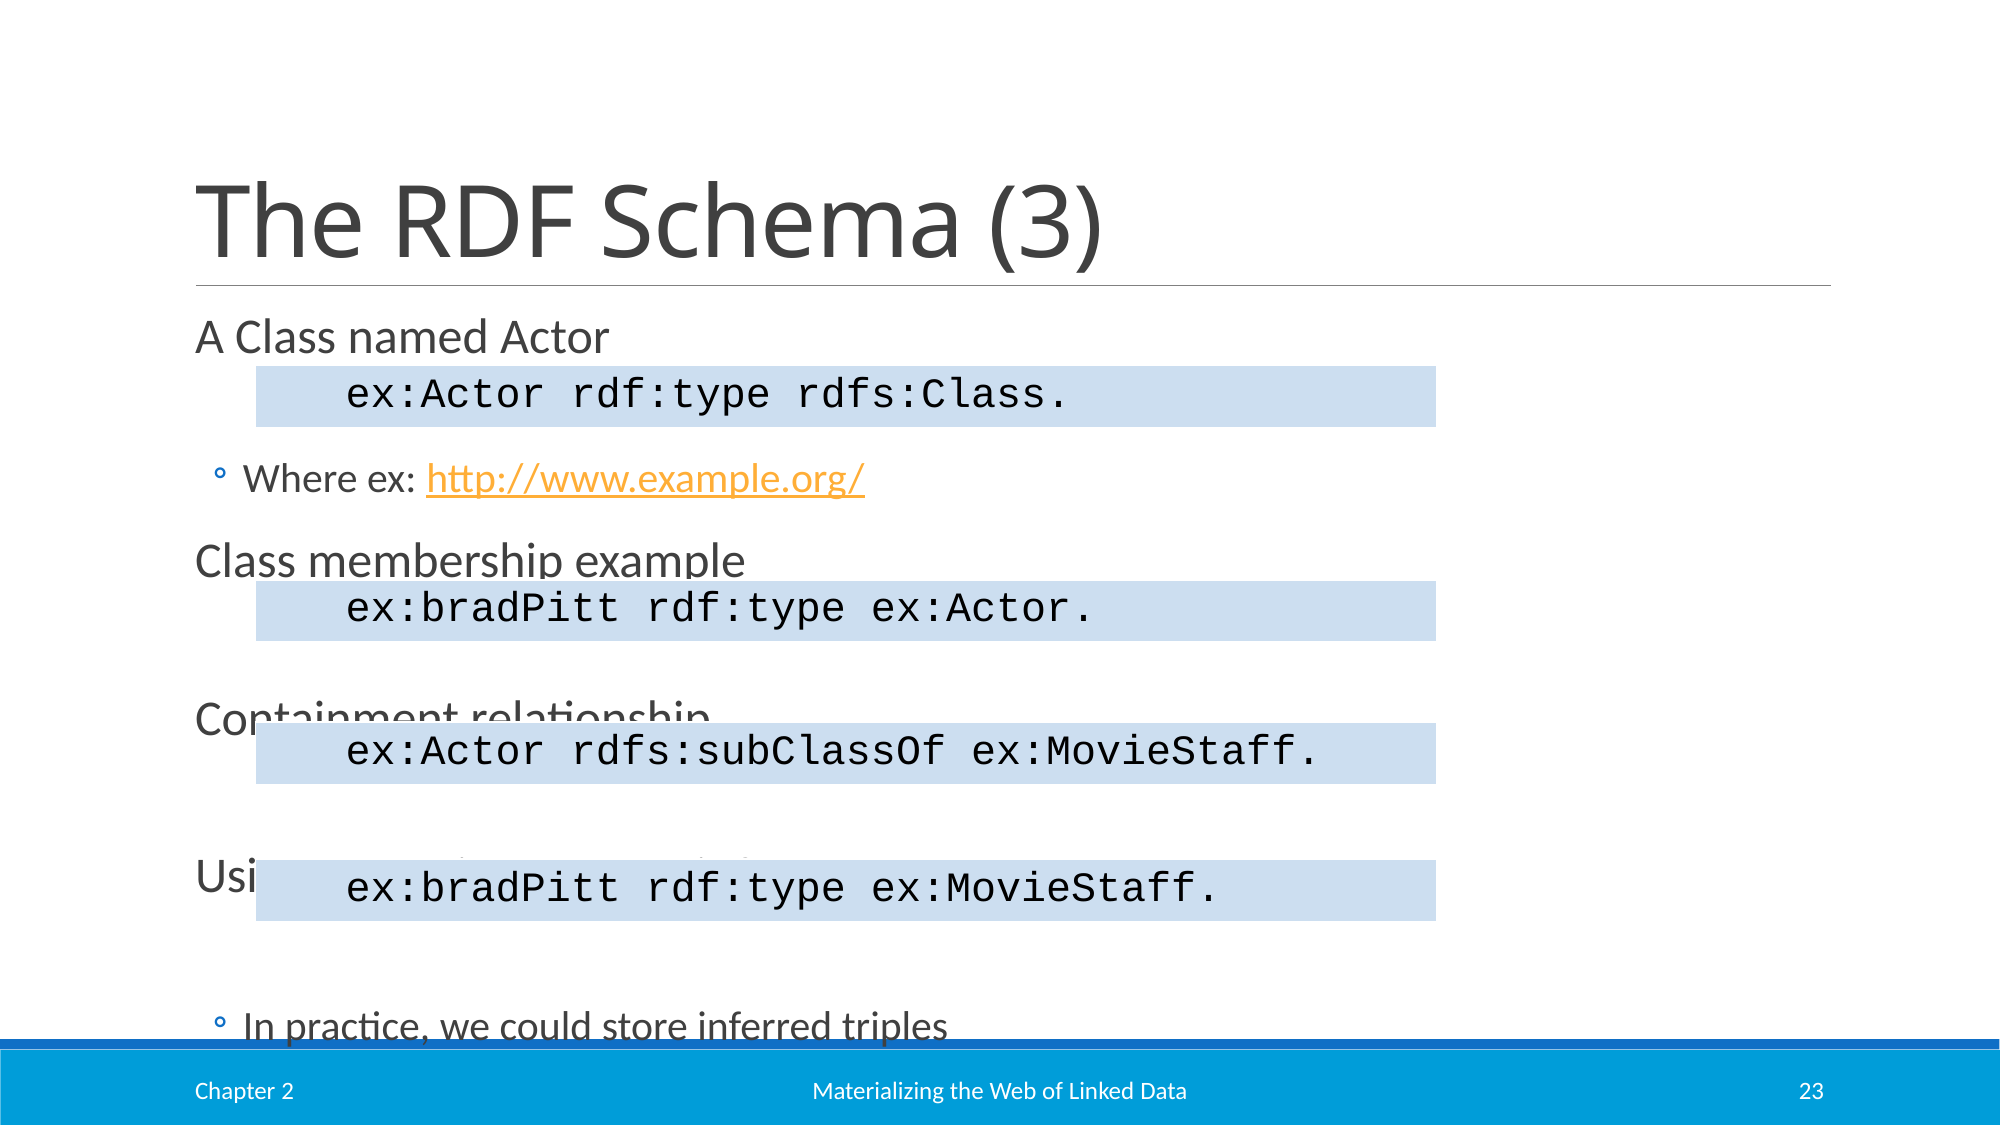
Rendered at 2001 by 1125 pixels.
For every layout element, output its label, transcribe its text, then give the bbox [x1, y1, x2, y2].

table_header ex:bradPitt rdf:type ex:Actor. [256, 581, 1436, 641]
list A Class named Actor Where ex: http://www.example.org/ Class membership example Containment relationship Using reasoning, we can infer In practice, we could store inferred triples [180, 302, 1830, 963]
footer Materializing the Web of Linked Data [604, 1059, 1396, 1120]
table_header ex:Actor rdfs:subClassOf ex:MovieStaff. [256, 723, 1436, 784]
title The RDF Schema (3) [180, 47, 1830, 285]
slide_number Chapter 2 [180, 1059, 586, 1120]
slide_number 23 [1624, 1059, 1840, 1120]
table_header ex:bradPitt rdf:type ex:MovieStaff. [256, 860, 1436, 921]
table_header ex:Actor rdf:type rdfs:Class. [256, 366, 1436, 427]
